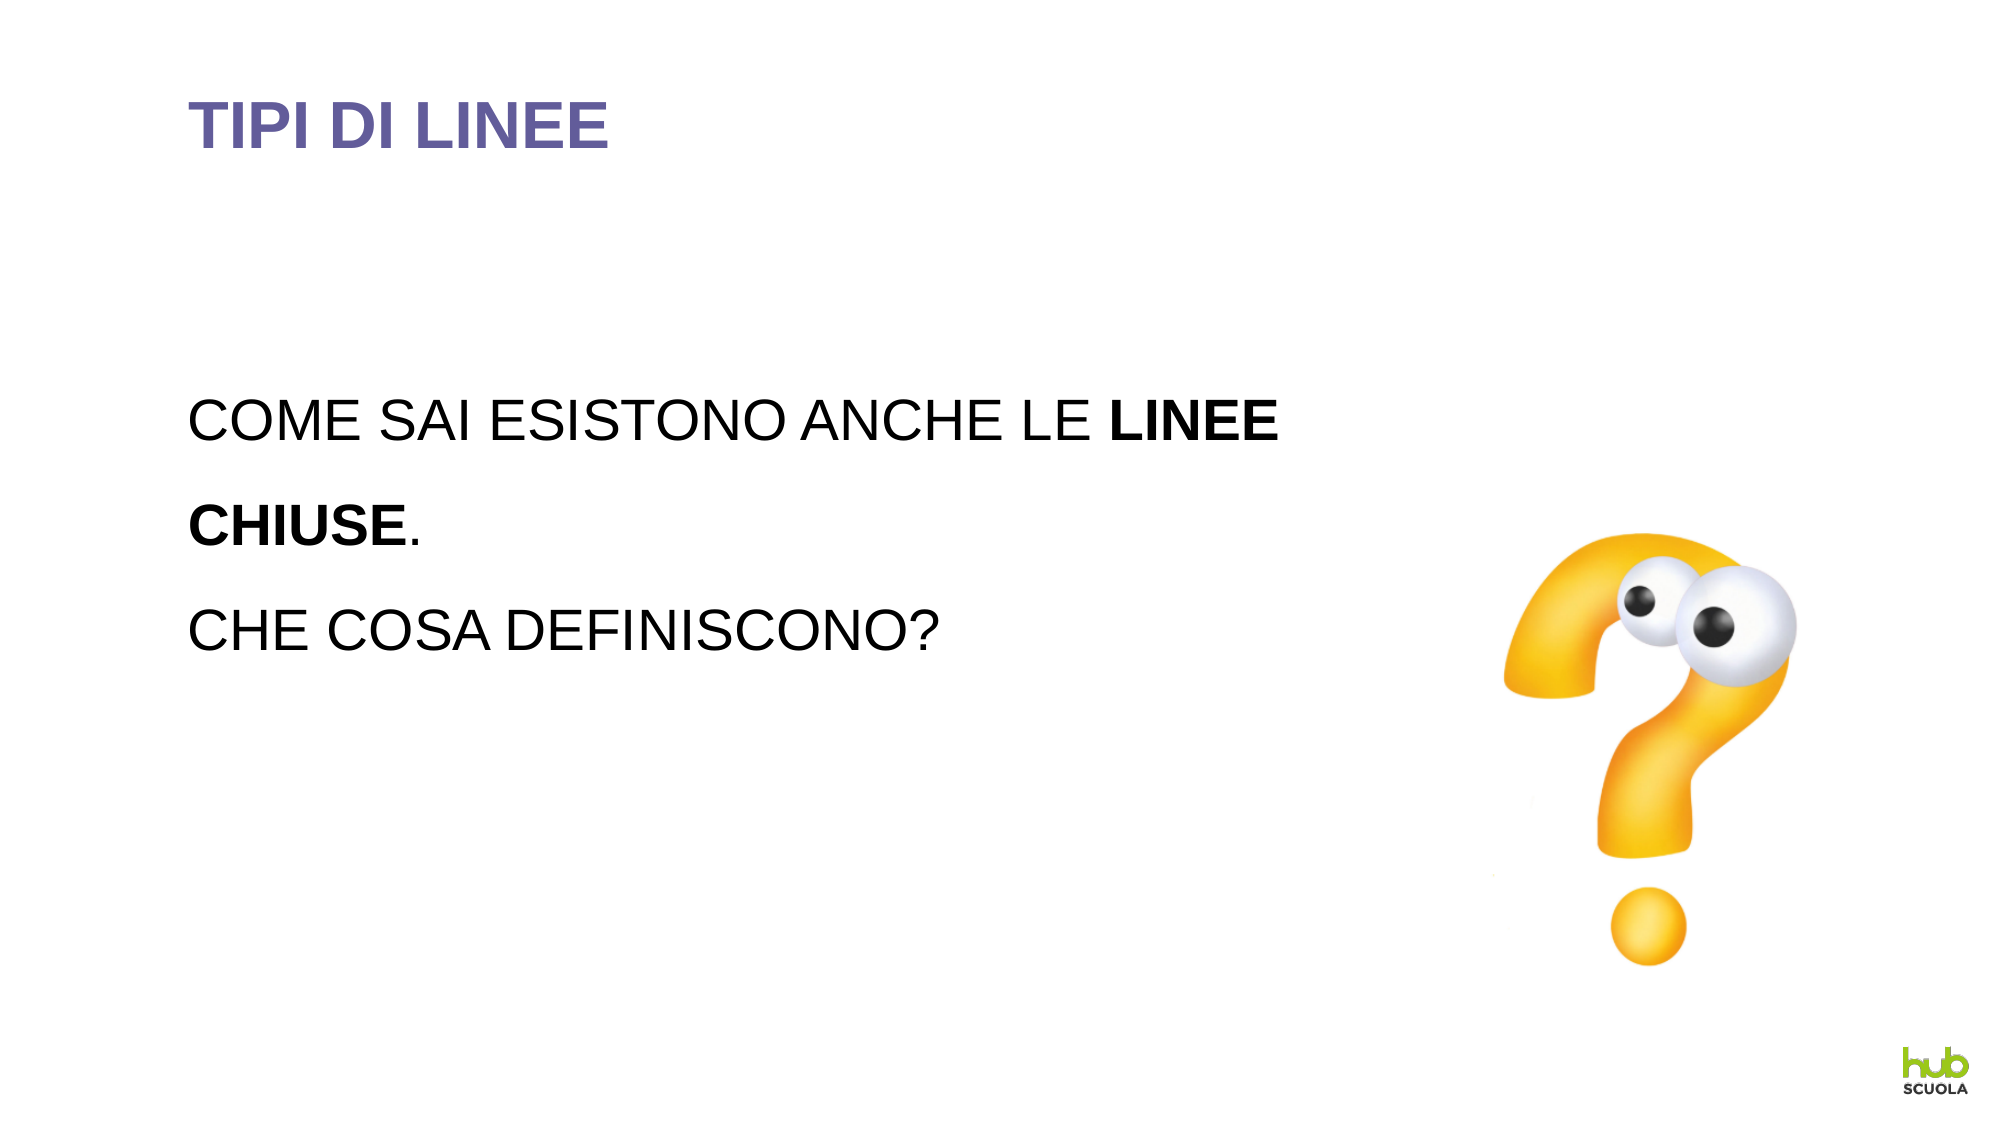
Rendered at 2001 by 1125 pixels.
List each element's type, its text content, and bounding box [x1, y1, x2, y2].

picture [1903, 1046, 1969, 1095]
picture [1480, 509, 1834, 983]
text_box COME SAI ESISTONO ANCHE LE LINEE CHIUSE. CHE COSA DEFINISCONO? [173, 339, 1296, 669]
list TIPI DI LINEE [173, 83, 1827, 197]
